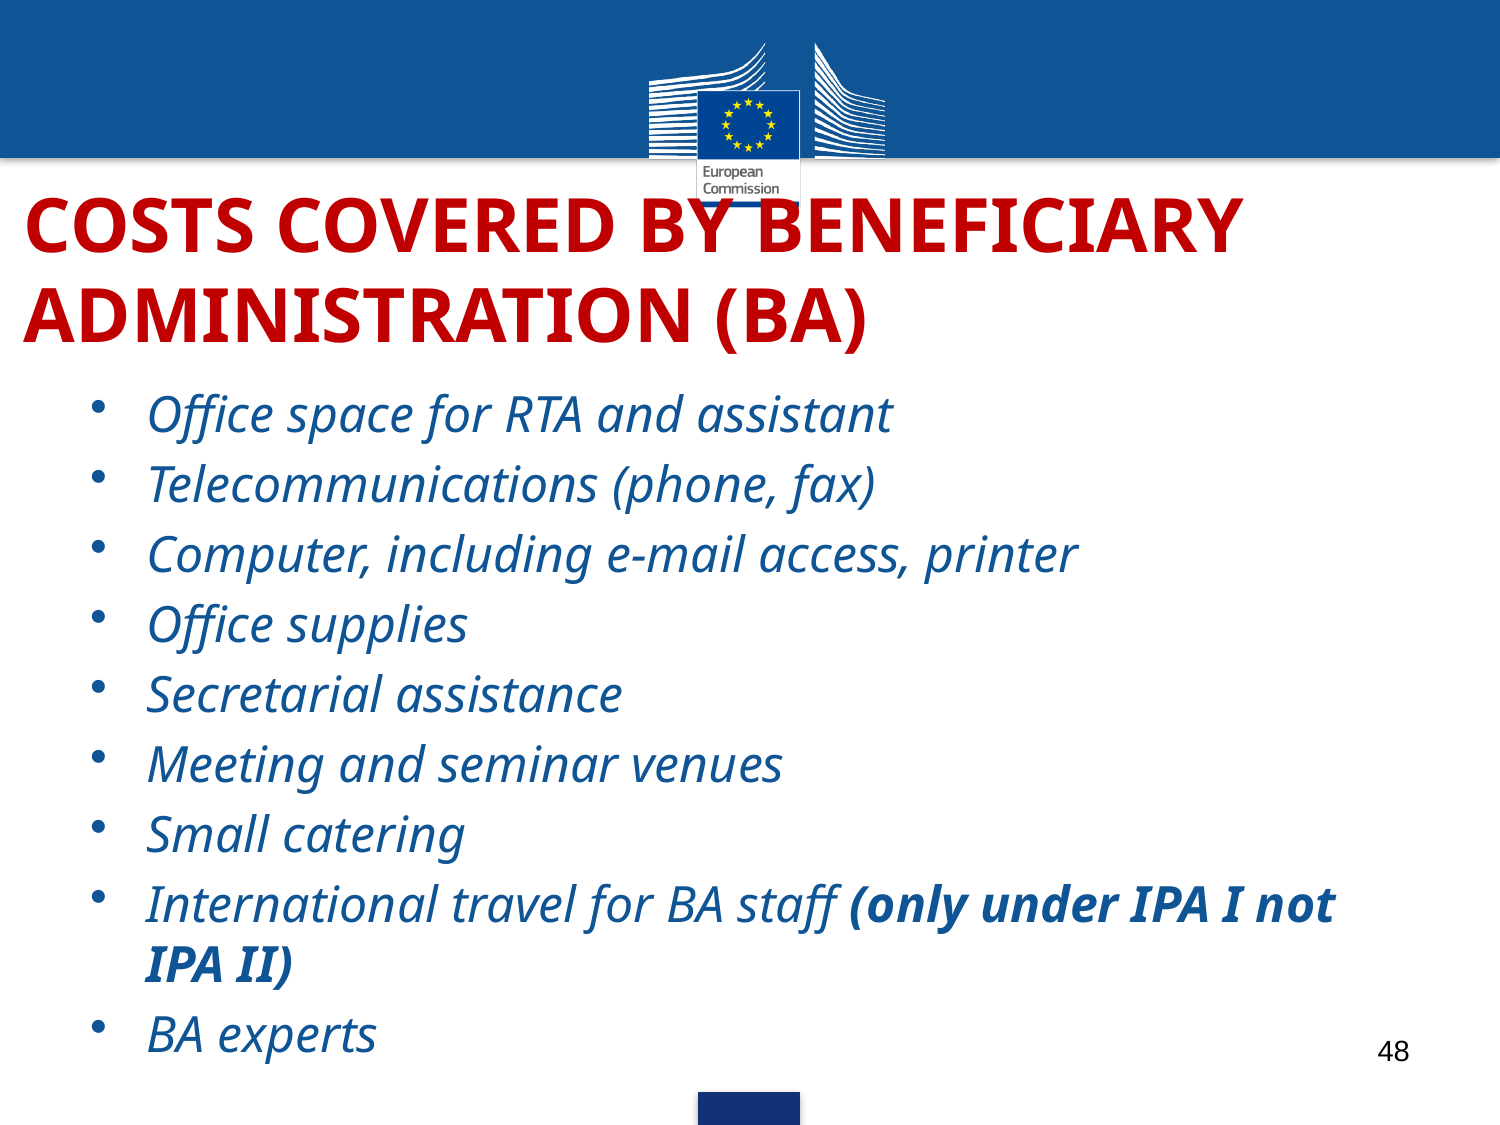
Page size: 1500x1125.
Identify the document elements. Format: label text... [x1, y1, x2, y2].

list Office space for RTA and assistant Telecommunications (phone, fax) Computer, including e-mail access, printer Office supplies Secretarial assistance Meeting and seminar venues Small catering International travel for BA staff (only under IPA I not IPA II) BA experts [75, 375, 1425, 1087]
slide_number 48 [1074, 1024, 1425, 1103]
title COSTS COVERED BY BENEFICIARY ADMINISTRATION (BA) [0, 184, 1500, 350]
picture [649, 42, 885, 184]
